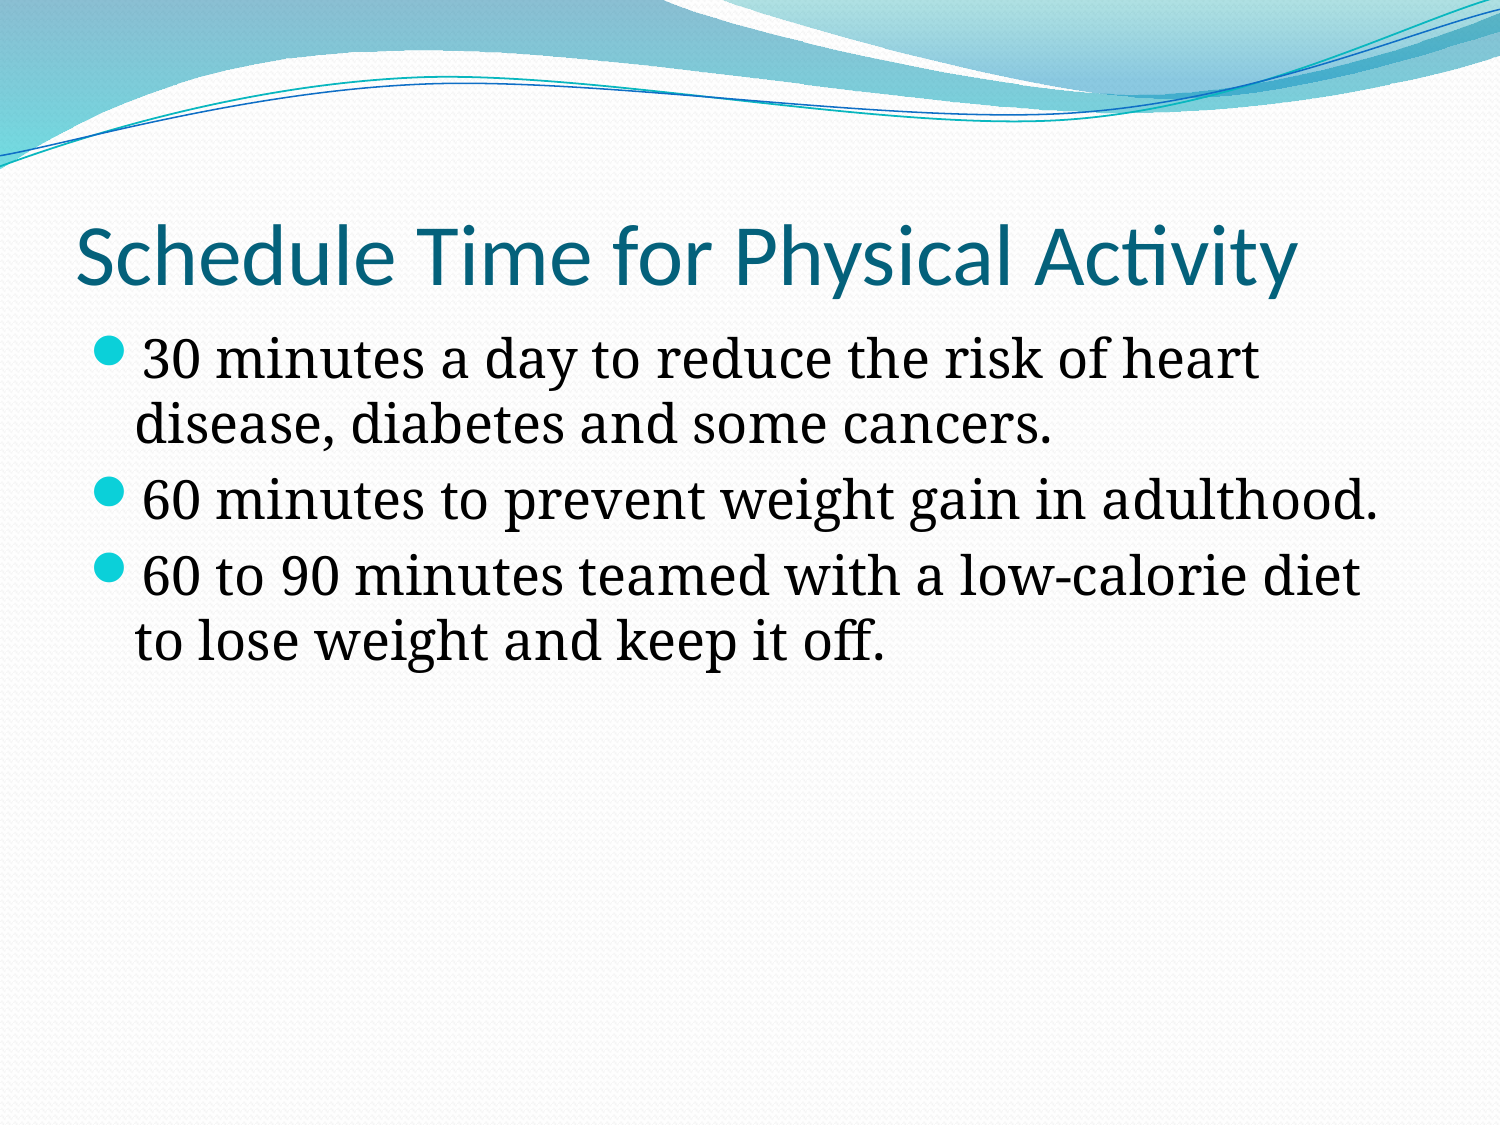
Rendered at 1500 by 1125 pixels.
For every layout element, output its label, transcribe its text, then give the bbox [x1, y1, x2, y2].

list 30 minutes a day to reduce the risk of heart disease, diabetes and some cancers. 60 minutes to prevent weight gain in adulthood. 60 to 90 minutes teamed with a low-calorie diet to lose weight and keep it off. [75, 317, 1425, 1038]
title Schedule Time for Physical Activity [75, 115, 1425, 303]
